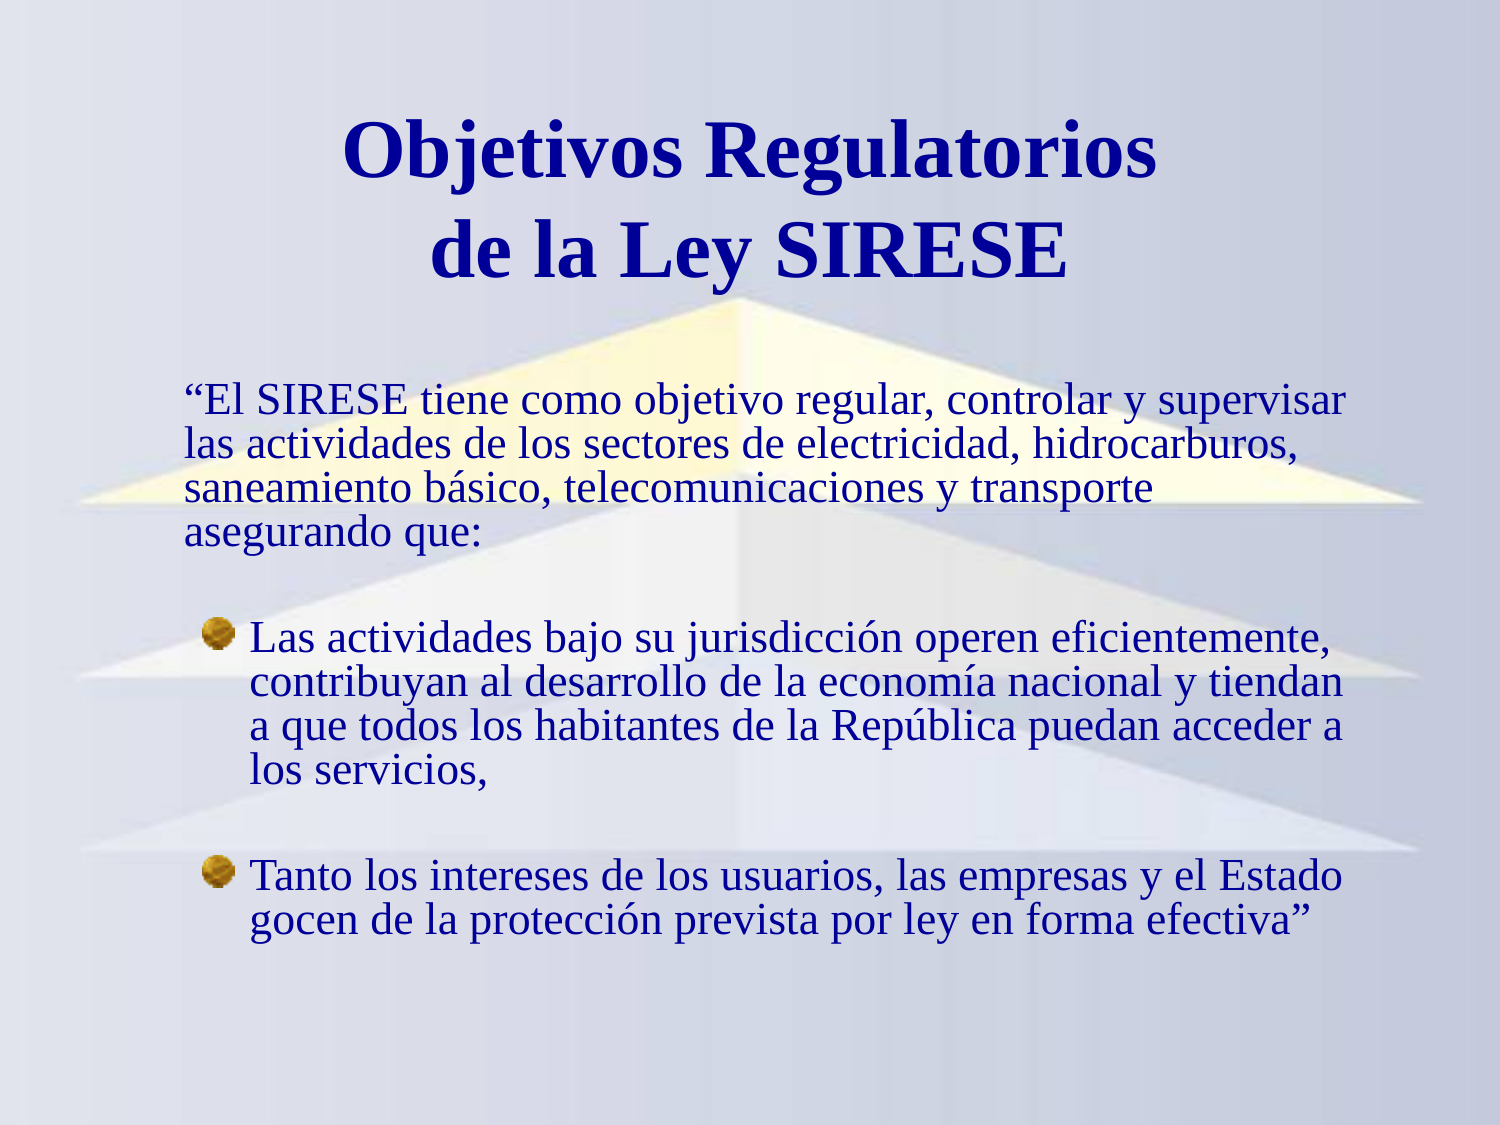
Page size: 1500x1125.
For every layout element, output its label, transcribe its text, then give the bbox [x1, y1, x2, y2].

picture [0, 0, 1500, 1125]
list “El SIRESE tiene como objetivo regular, controlar y supervisar las actividades de los sectores de electricidad, hidrocarburos, saneamiento básico, telecomunicaciones y transporte asegurando que: Las actividades bajo su jurisdicción operen eficientemente, contribuyan al desarrollo de la economía nacional y tiendan a que todos los habitantes de la República puedan acceder a los servicios, Tanto los intereses de los usuarios, las empresas y el Estado gocen de la protección prevista por ley en forma efectiva” [112, 371, 1388, 1048]
title Objetivos Regulatorios de la Ley SIRESE [112, 107, 1388, 280]
